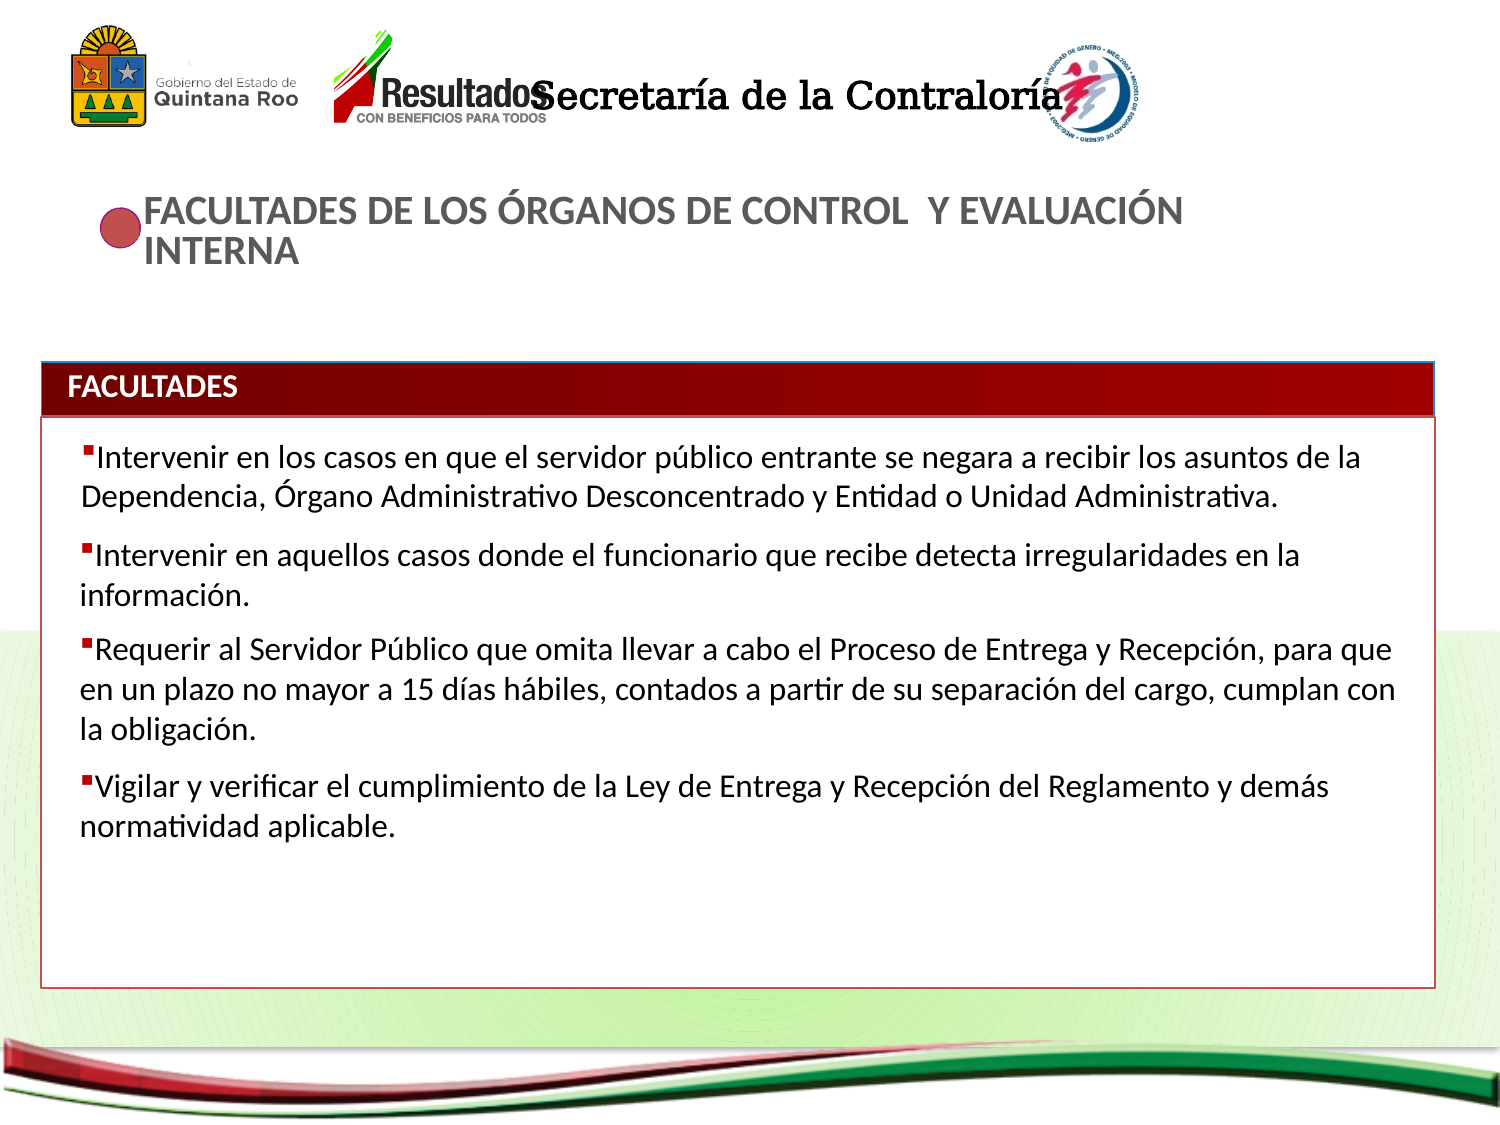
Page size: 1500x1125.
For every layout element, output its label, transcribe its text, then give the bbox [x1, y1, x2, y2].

text_box [0, 632, 1500, 1030]
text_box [41, 361, 1436, 988]
text_box FACULTADES [53, 356, 290, 360]
picture [0, 1031, 1500, 1125]
picture [318, 23, 563, 130]
text_box FACULTADES DE LOS ÓRGANOS DE CONTROL Y EVALUACIÓN INTERNA [128, 185, 1301, 280]
text_box Secretaría de la Contraloría [567, 63, 1037, 124]
picture [1042, 45, 1140, 142]
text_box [100, 207, 141, 248]
picture [58, 25, 303, 130]
